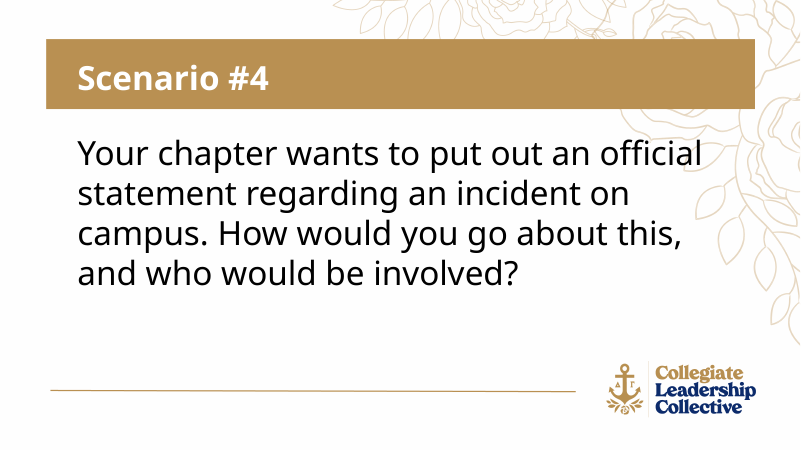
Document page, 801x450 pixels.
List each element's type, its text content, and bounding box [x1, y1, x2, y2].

picture [0, 0, 801, 450]
list Scenario #4 [62, 50, 738, 100]
list Your chapter wants to put out an official statement regarding an incident on campus. How would you go about this, and who would be involved? [62, 125, 738, 350]
